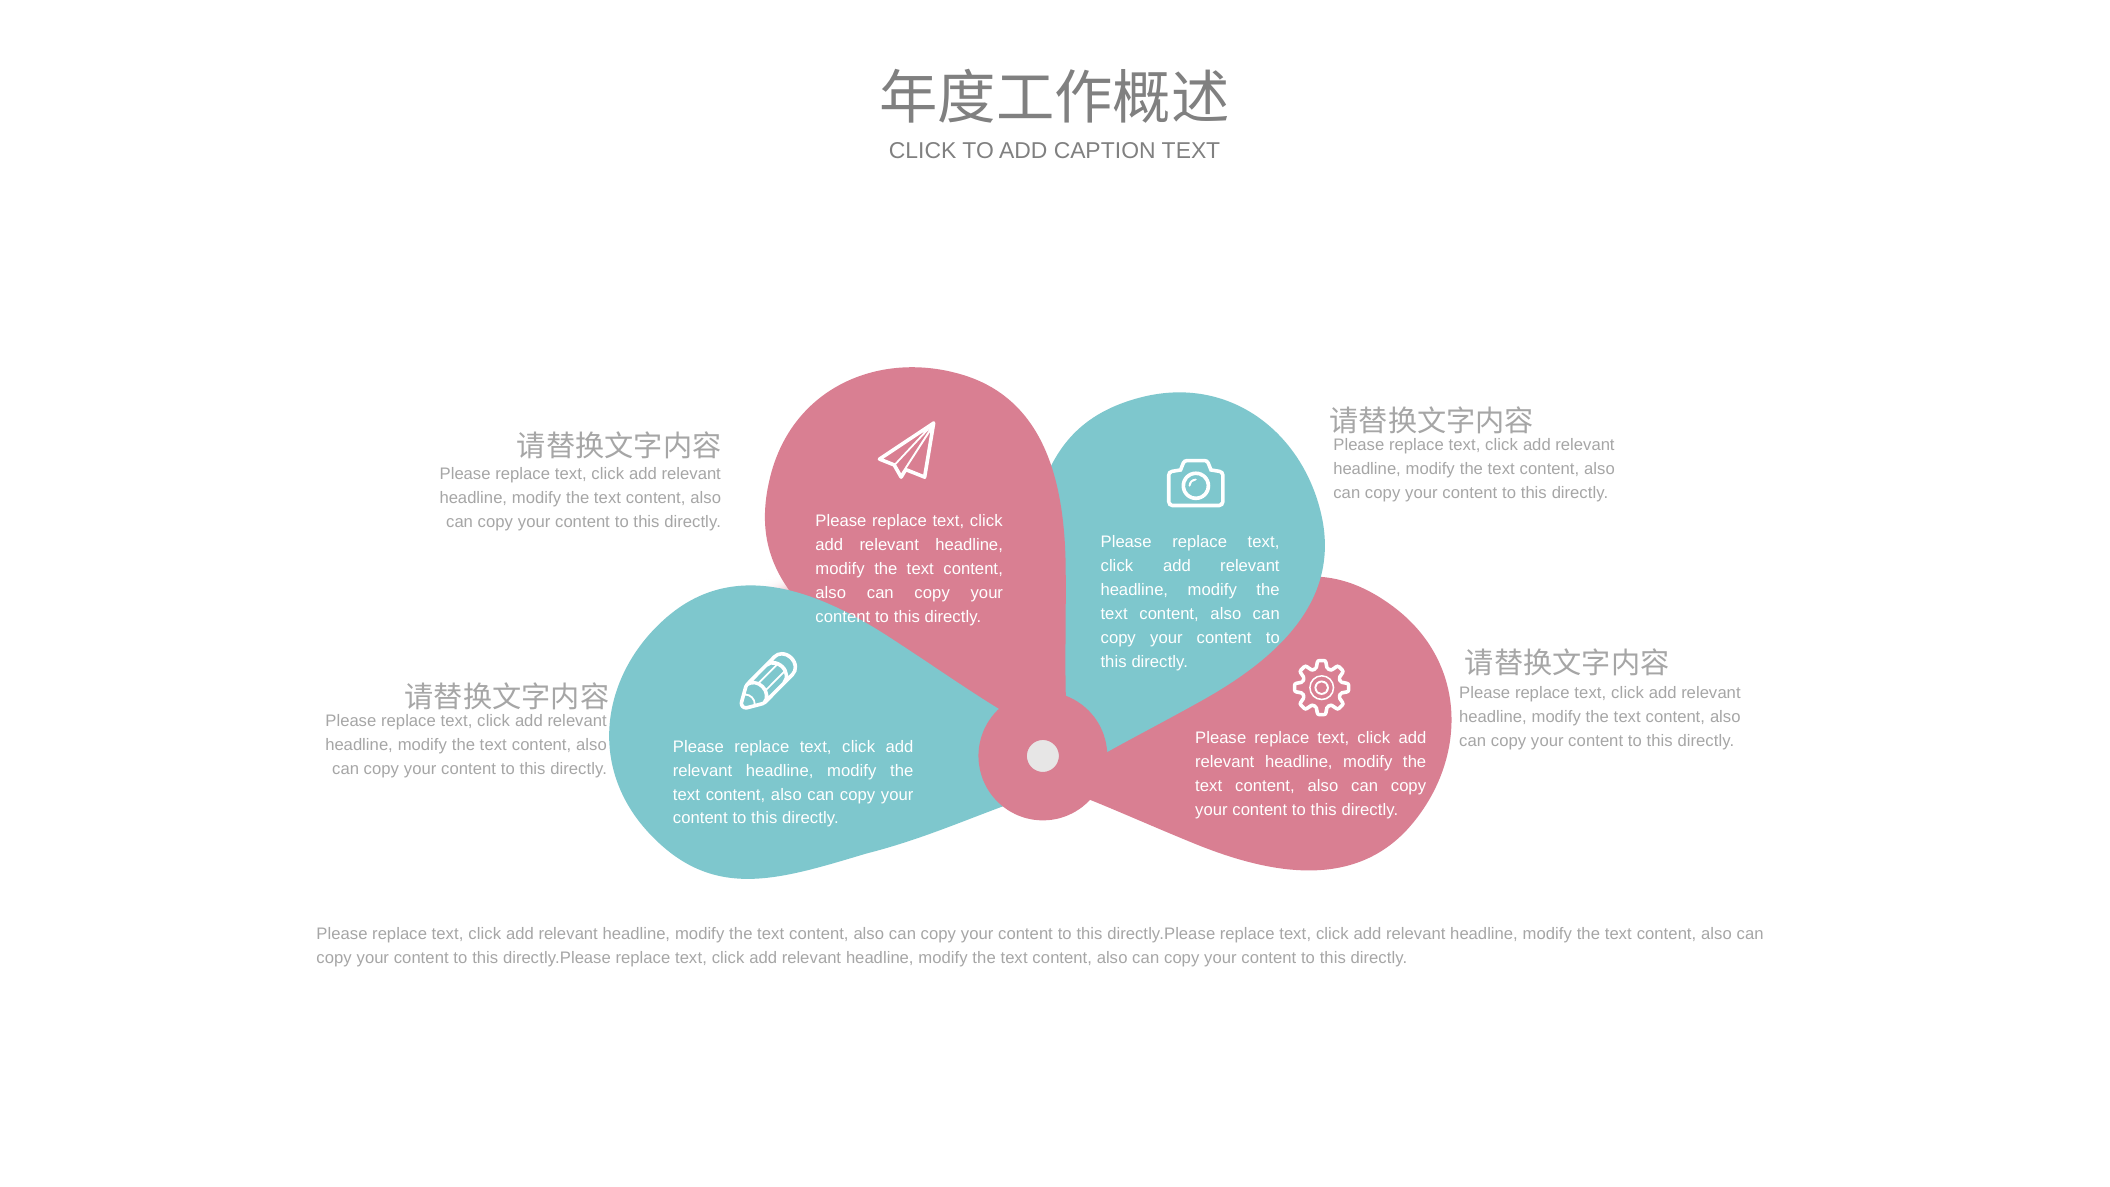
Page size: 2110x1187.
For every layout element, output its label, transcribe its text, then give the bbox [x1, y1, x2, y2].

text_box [1442, 395, 1644, 501]
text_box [624, 373, 1442, 921]
text_box 年度工作概述 [865, 60, 1245, 131]
text_box Please replace text, click add relevant headline, modify the text content, also can copy your content to this directly.Please replace text, click add relevant headline, modify the text content, also can copy your content to this directly.Please replace text, click add relevant headline, modify the text content, also can copy your content to this directly. [316, 918, 1793, 967]
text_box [409, 420, 624, 530]
text_box CLICK TO ADD CAPTION TEXT [865, 135, 1245, 163]
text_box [1459, 637, 1771, 749]
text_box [295, 671, 611, 777]
